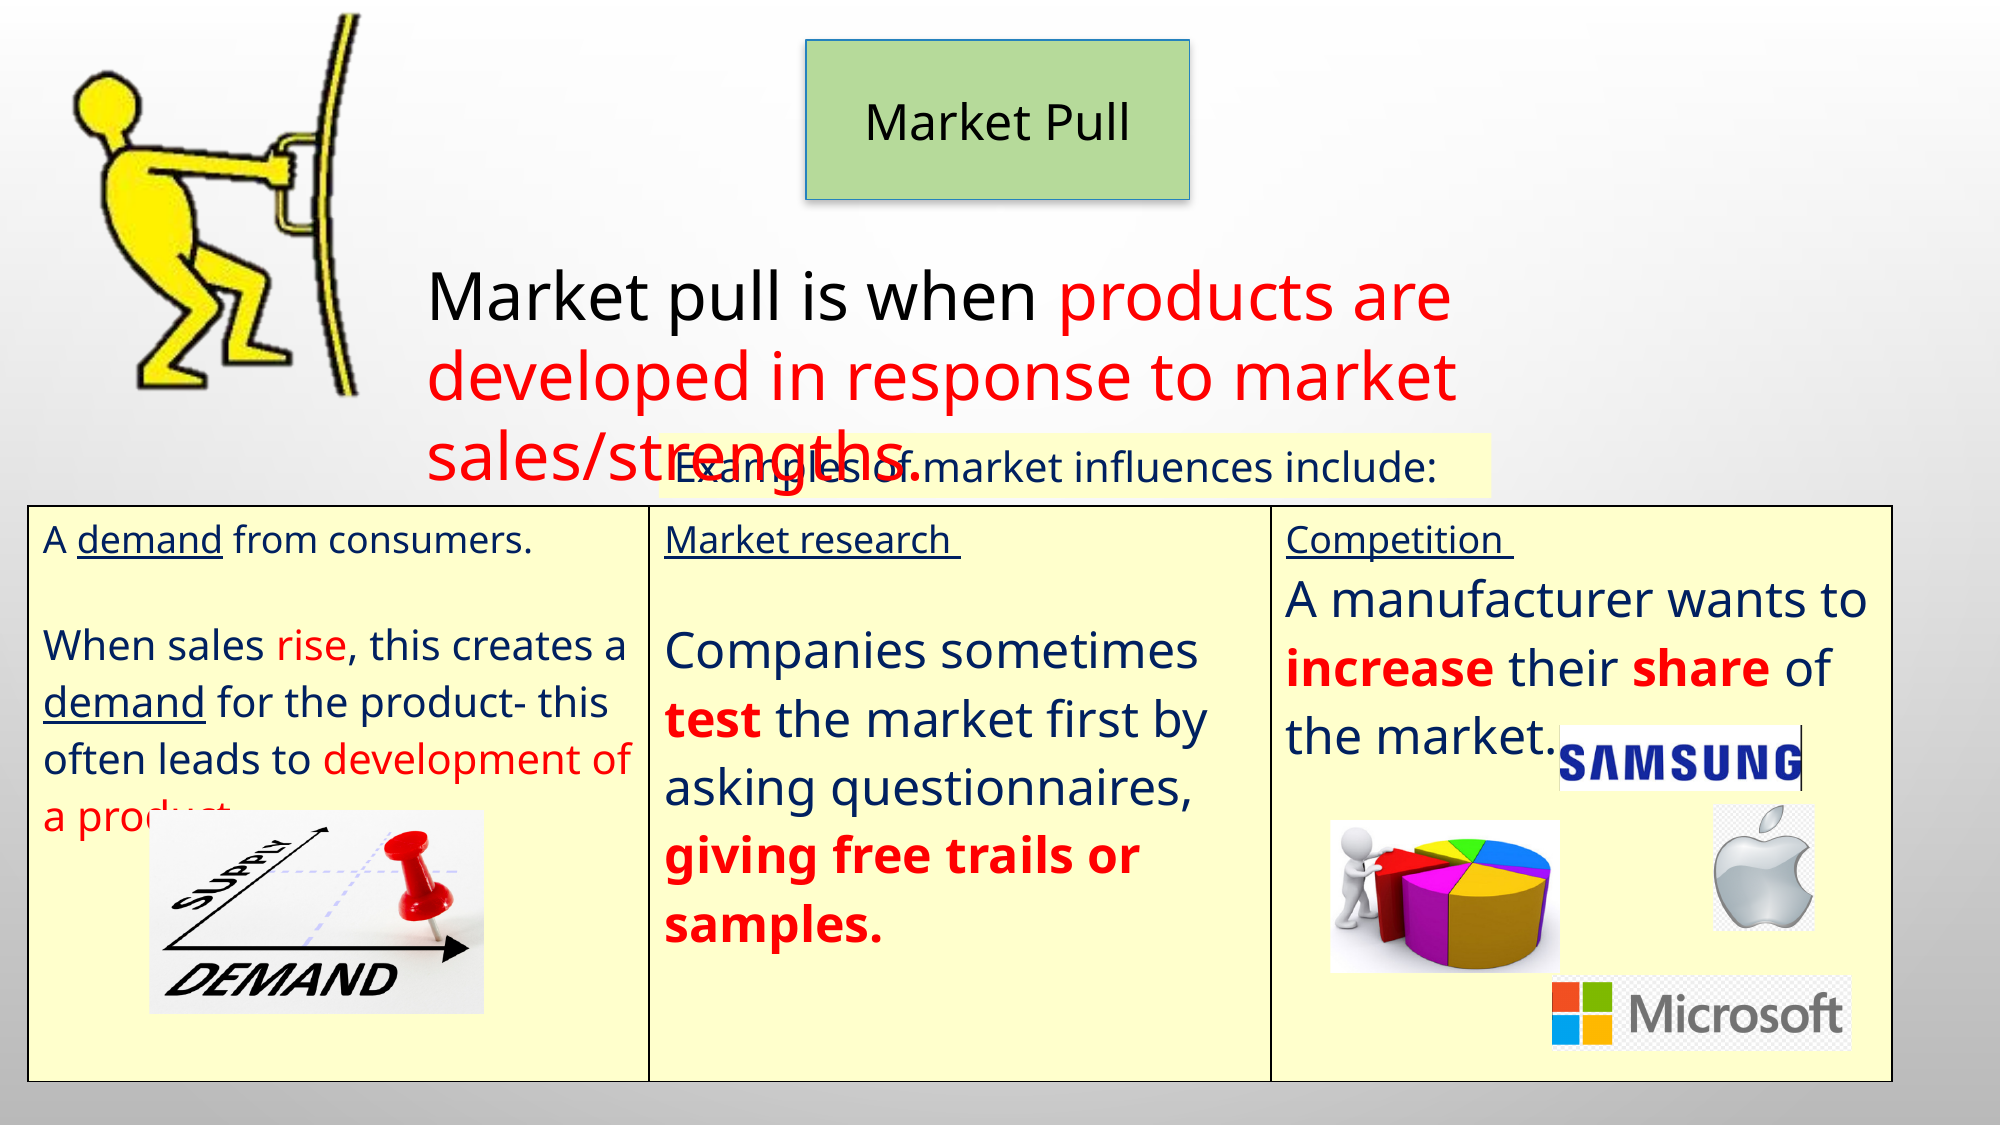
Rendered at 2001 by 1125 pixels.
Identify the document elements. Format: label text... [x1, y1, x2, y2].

table_header A demand from consumers. When sales rise, this creates a demand for the product- this often leads to development of a product. [29, 507, 648, 1081]
picture [0, 0, 2000, 1125]
table_header Competition A manufacturer wants to increase their share of the market. [1272, 507, 1891, 1081]
table_header Market research Companies sometimes test the market first by asking questionnaires, giving free trails or samples. [650, 507, 1270, 1081]
text_box Market pull is when products are developed in response to market sales/strengths. [411, 246, 1811, 502]
text_box Market Pull [805, 39, 1190, 200]
